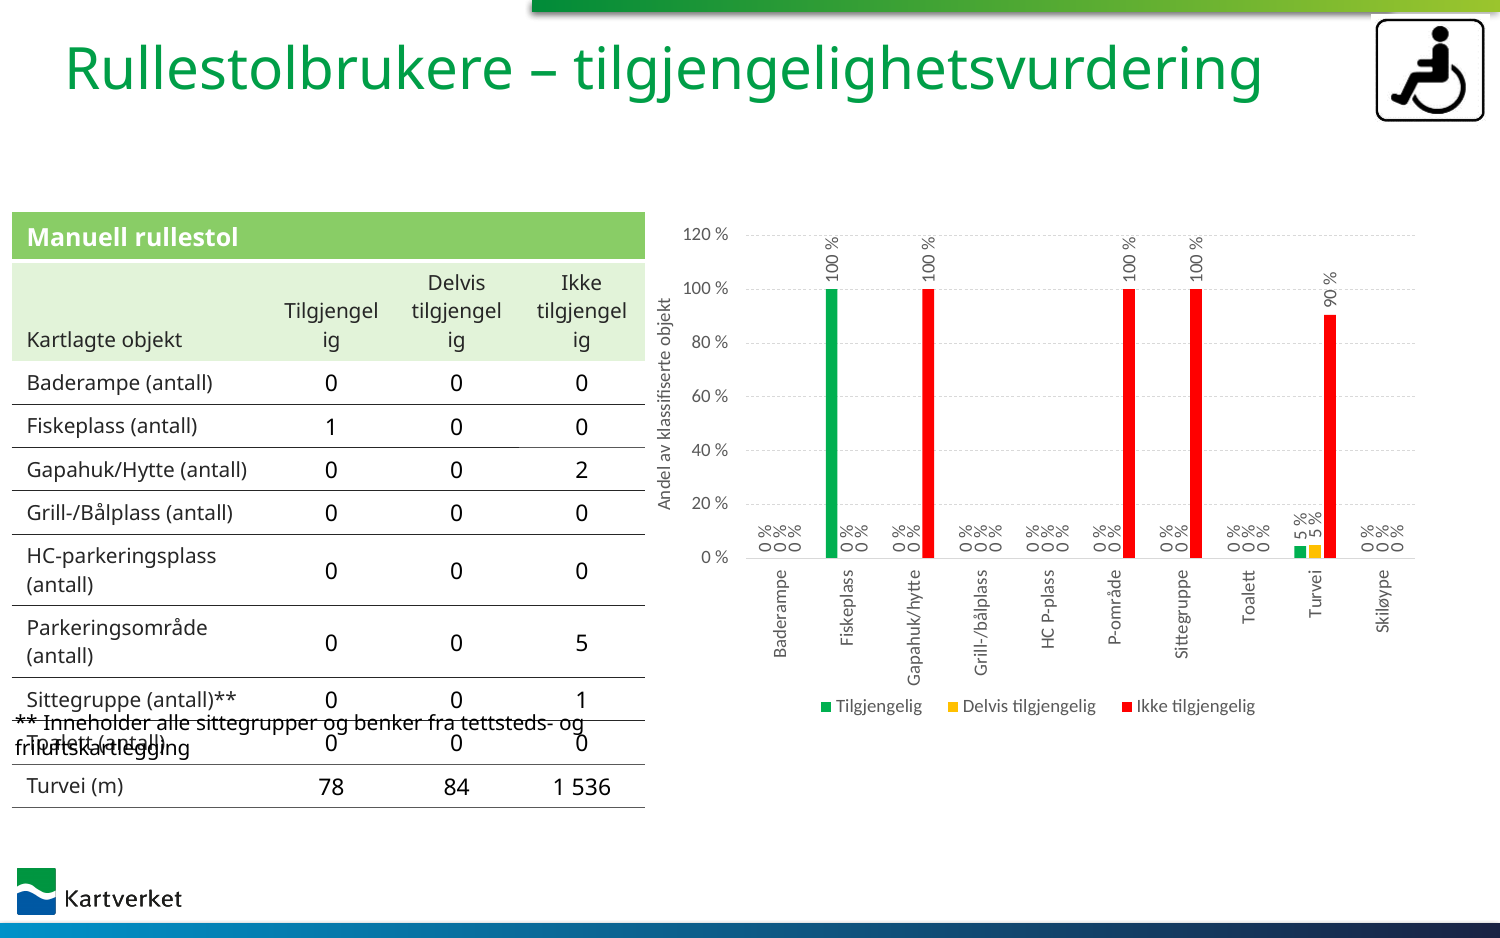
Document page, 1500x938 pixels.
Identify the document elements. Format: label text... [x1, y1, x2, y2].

table_cell 0 [394, 448, 519, 490]
table_cell 5 [519, 606, 638, 677]
table_cell 84 [394, 768, 519, 807]
table_cell 0 [269, 361, 394, 404]
table_cell 78 [269, 768, 394, 807]
text_box Rullestolbrukere – tilgjengelighetsvurdering [49, 12, 1372, 109]
table_header Manuell rullestol [12, 212, 645, 259]
table_cell 0 [519, 491, 638, 534]
table_cell 0 [519, 361, 638, 404]
table_cell 0 [394, 606, 519, 677]
table_cell Delvis tilgjengelig [394, 263, 519, 361]
table_cell 1 [269, 405, 394, 447]
picture [1371, 13, 1491, 127]
table_cell Grill-/Bålplass (antall) [12, 491, 269, 534]
table_cell Gapahuk/Hytte (antall) [12, 448, 269, 490]
table_cell 0 [519, 405, 638, 447]
table_cell 0 [394, 405, 519, 447]
table_cell 0 [394, 535, 519, 605]
table_cell Ikke tilgjengelig [519, 263, 638, 361]
table_cell 0 [269, 678, 394, 702]
table_cell 0 [519, 535, 638, 605]
table_cell 0 [394, 678, 519, 702]
table_cell 0 [269, 448, 394, 490]
table_cell Fiskeplass (antall) [12, 405, 269, 447]
table_cell 0 [269, 535, 394, 605]
table_cell 0 [269, 491, 394, 534]
table_cell 0 [269, 606, 394, 677]
text_box ** Inneholder alle sittegrupper og benker fra tettsteds- og friluftskartlegging [0, 702, 745, 768]
table_cell 0 [394, 361, 519, 404]
table_cell 0 [394, 491, 519, 534]
table_cell Kartlagte objekt [12, 263, 269, 361]
table_cell 2 [519, 448, 638, 490]
table_cell Turvei (m) [12, 768, 269, 807]
table_cell Parkeringsområde (antall) [12, 606, 269, 677]
picture [643, 218, 1427, 728]
table_cell 1 [519, 678, 638, 702]
table_cell HC-parkeringsplass (antall) [12, 535, 269, 605]
table_cell 1 536 [519, 768, 645, 807]
table_cell Baderampe (antall) [12, 361, 269, 404]
table_cell Tilgjengelig [269, 263, 394, 361]
table_cell Sittegruppe (antall)** [12, 678, 269, 702]
